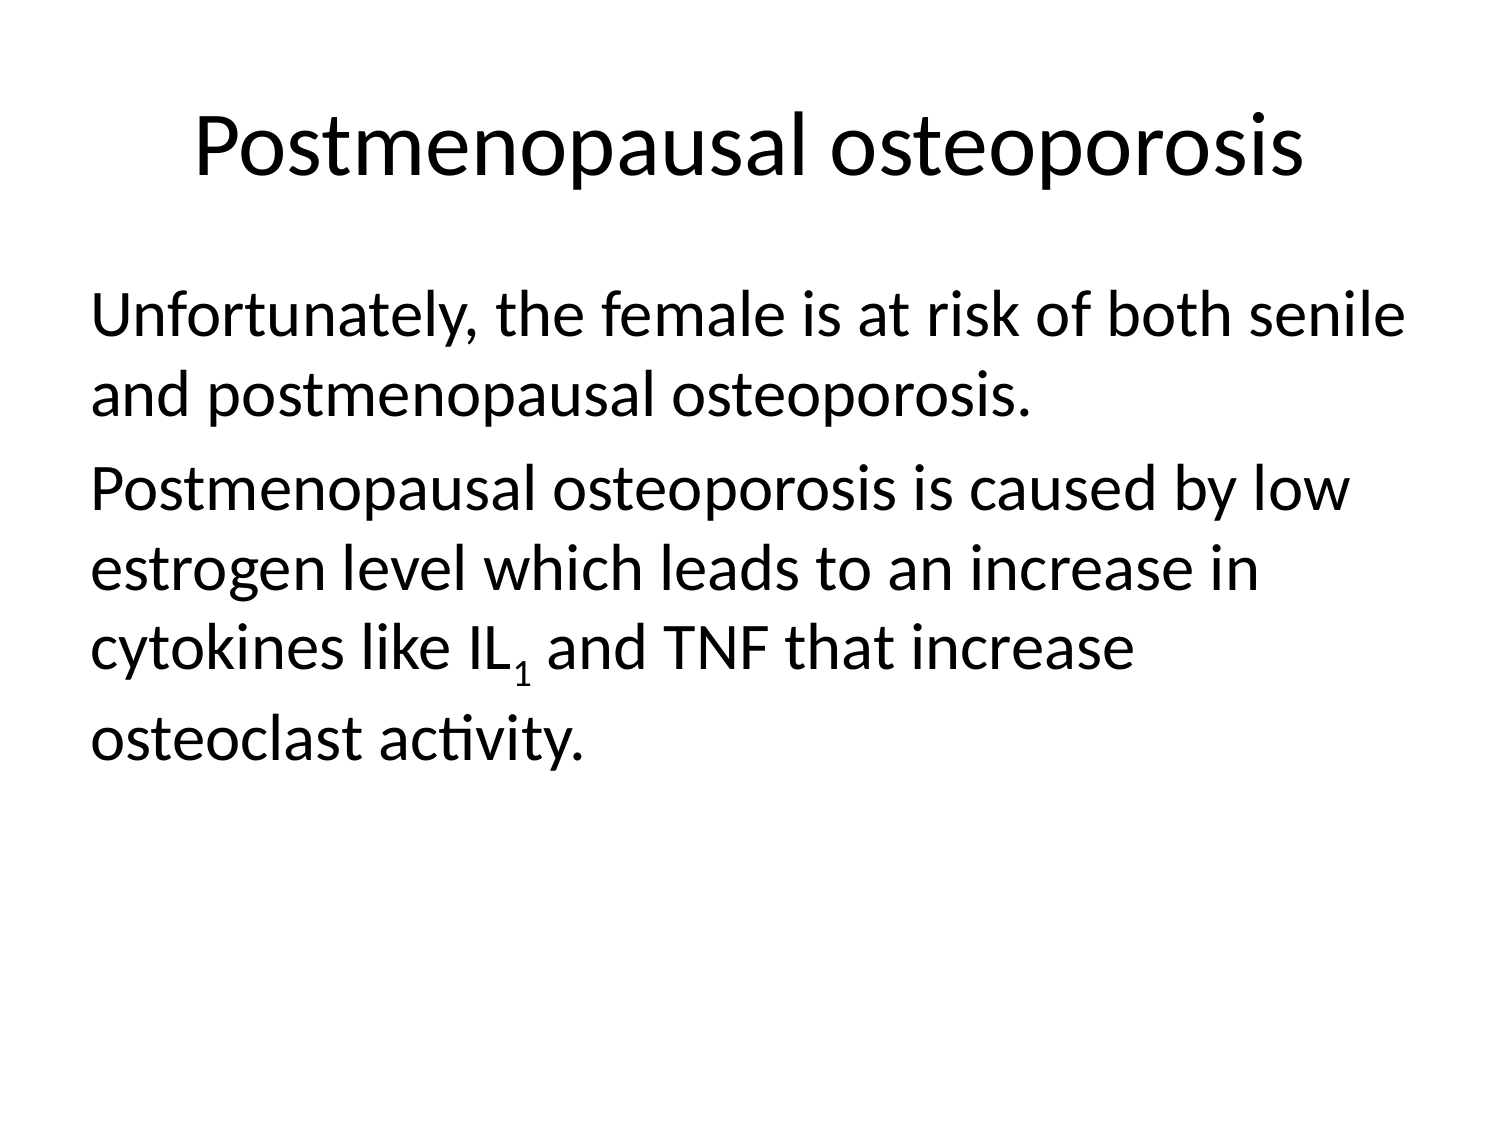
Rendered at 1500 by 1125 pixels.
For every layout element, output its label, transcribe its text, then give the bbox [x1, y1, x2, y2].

list Unfortunately, the female is at risk of both senile and postmenopausal osteoporosis. Postmenopausal osteoporosis is caused by low estrogen level which leads to an increase in cytokines like IL1 and TNF that increase osteoclast activity. [75, 262, 1425, 1005]
title Postmenopausal osteoporosis [75, 45, 1425, 233]
